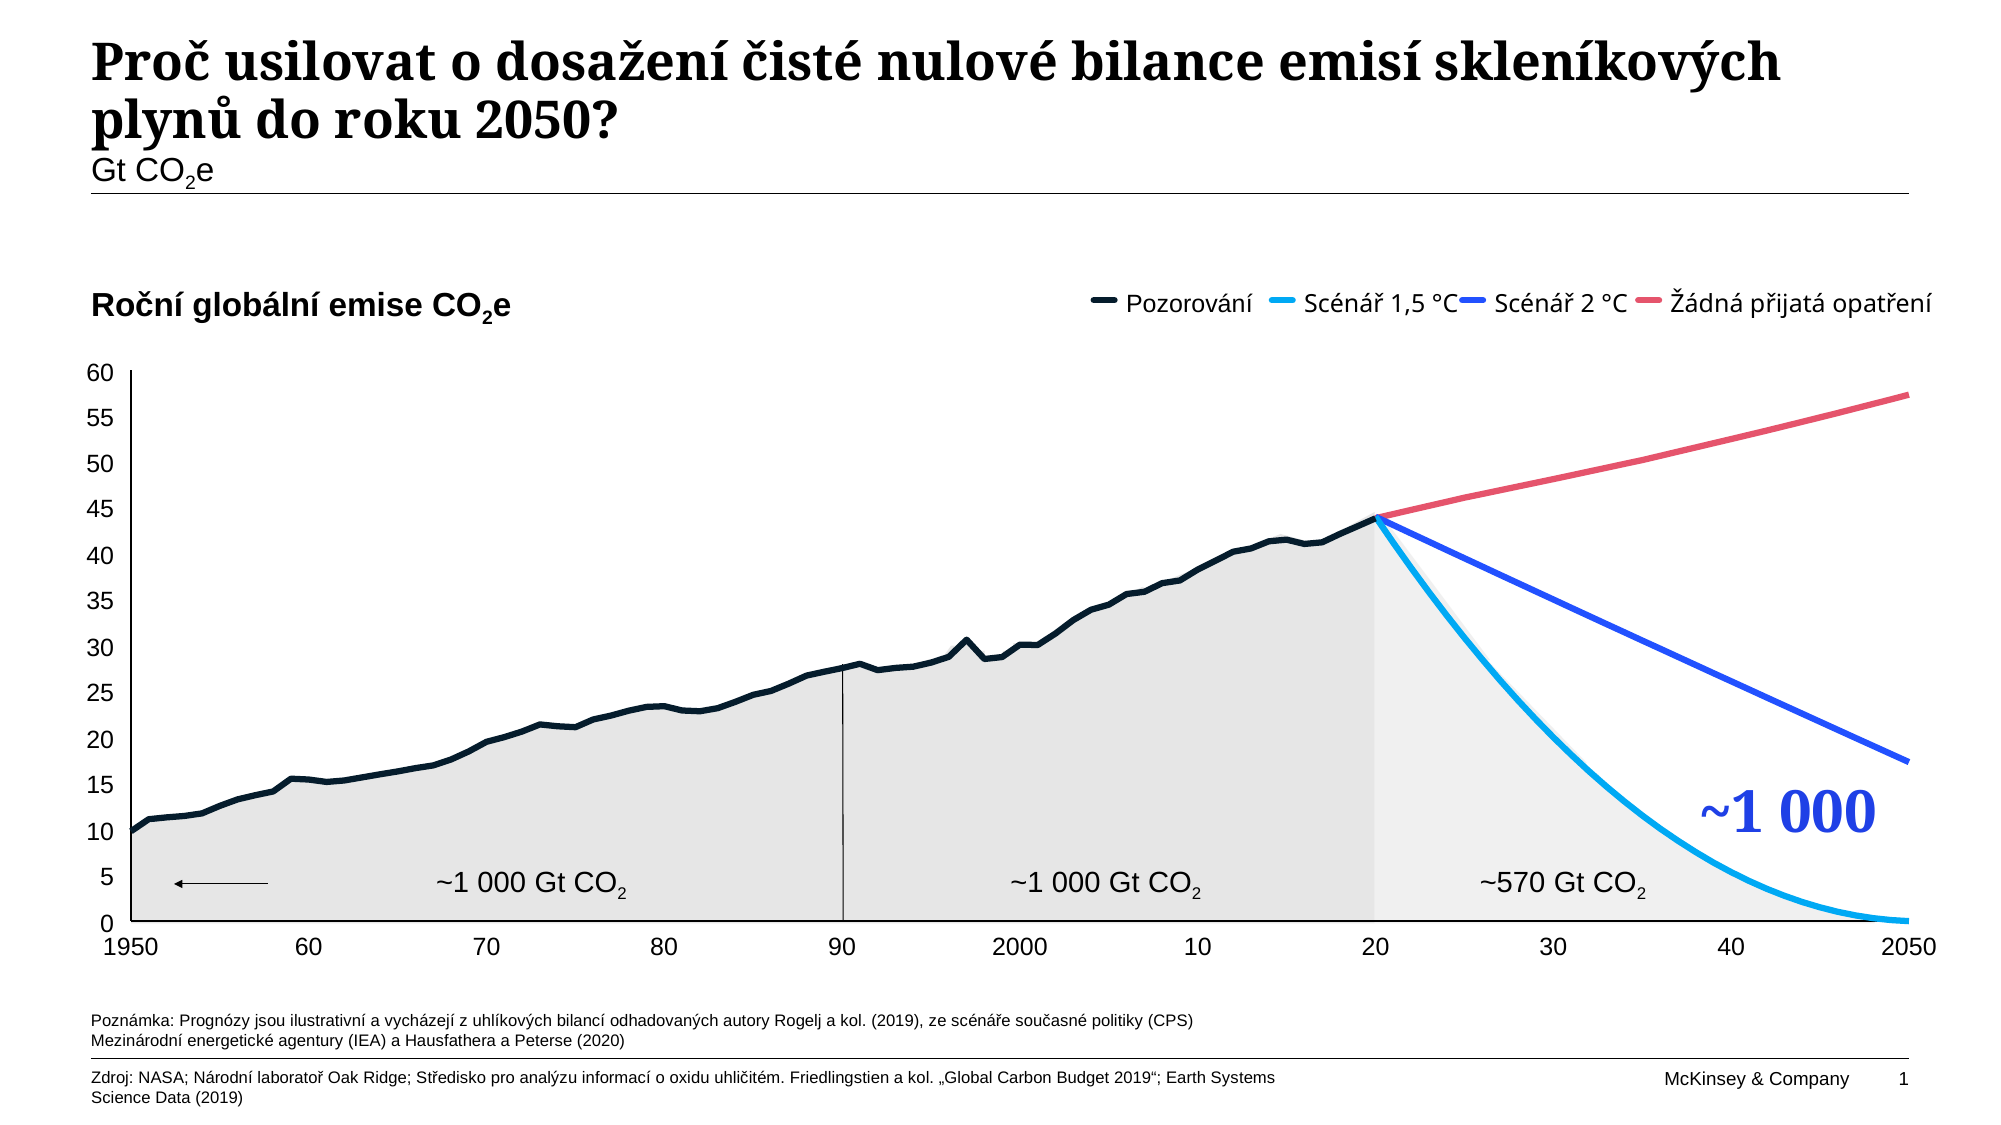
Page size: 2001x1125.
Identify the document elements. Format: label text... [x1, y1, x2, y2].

text_box 0 [100, 903, 115, 938]
text_box 1950 [103, 926, 159, 961]
text_box 2000 [992, 936, 1048, 961]
text_box Scénář 1,5 °C [1304, 283, 1443, 318]
text_box Zdroj: NASA; Národní laboratoř Oak Ridge; Středisko pro analýzu informací o oxidu uhličitém. Friedlingstien a kol. „Global Carbon Budget 2019“; Earth Systems Science Data (2019) [90, 1066, 1285, 1107]
text_box 30 [86, 627, 115, 662]
text_box 70 [472, 936, 501, 961]
text_box 40 [86, 535, 115, 570]
text_box 10 [1184, 936, 1212, 961]
chart [117, 355, 1923, 936]
text_box 2050 [1881, 926, 1937, 961]
text_box Scénář 2 °C [1494, 283, 1619, 318]
title Proč usilovat o dosažení čisté nulové bilance emisí skleníkových plynů do roku 2050? [91, 29, 1909, 148]
text_box 5 [100, 860, 115, 891]
text_box Roční globální emise CO2e [90, 283, 758, 329]
text_box 20 [86, 719, 115, 754]
text_box 90 [828, 936, 856, 961]
text_box Pozorování [1126, 283, 1252, 318]
text_box 35 [86, 584, 115, 615]
text_box 60 [295, 936, 323, 961]
text_box Žádná přijatá opatření [1670, 283, 1900, 318]
text_box 45 [86, 492, 115, 523]
text_box 50 [86, 443, 115, 478]
text_box 30 [1539, 936, 1568, 961]
text_box 55 [86, 401, 115, 431]
text_box 15 [86, 768, 115, 799]
text_box 80 [650, 936, 679, 961]
text_box 25 [86, 676, 115, 707]
text_box 60 [86, 351, 115, 386]
text_box Poznámka: Prognózy jsou ilustrativní a vycházejí z uhlíkových bilancí odhadovaných autory Rogelj a kol. (2019), ze scénáře současné politiky (CPS) Mezinárodní energetické agentury (IEA) a Hausfathera a Peterse (2020) [90, 1010, 1285, 1051]
text_box 20 [1361, 936, 1390, 961]
subtitle Gt CO2e [91, 148, 1909, 194]
text_box 40 [1717, 936, 1745, 961]
text_box 10 [86, 811, 115, 846]
